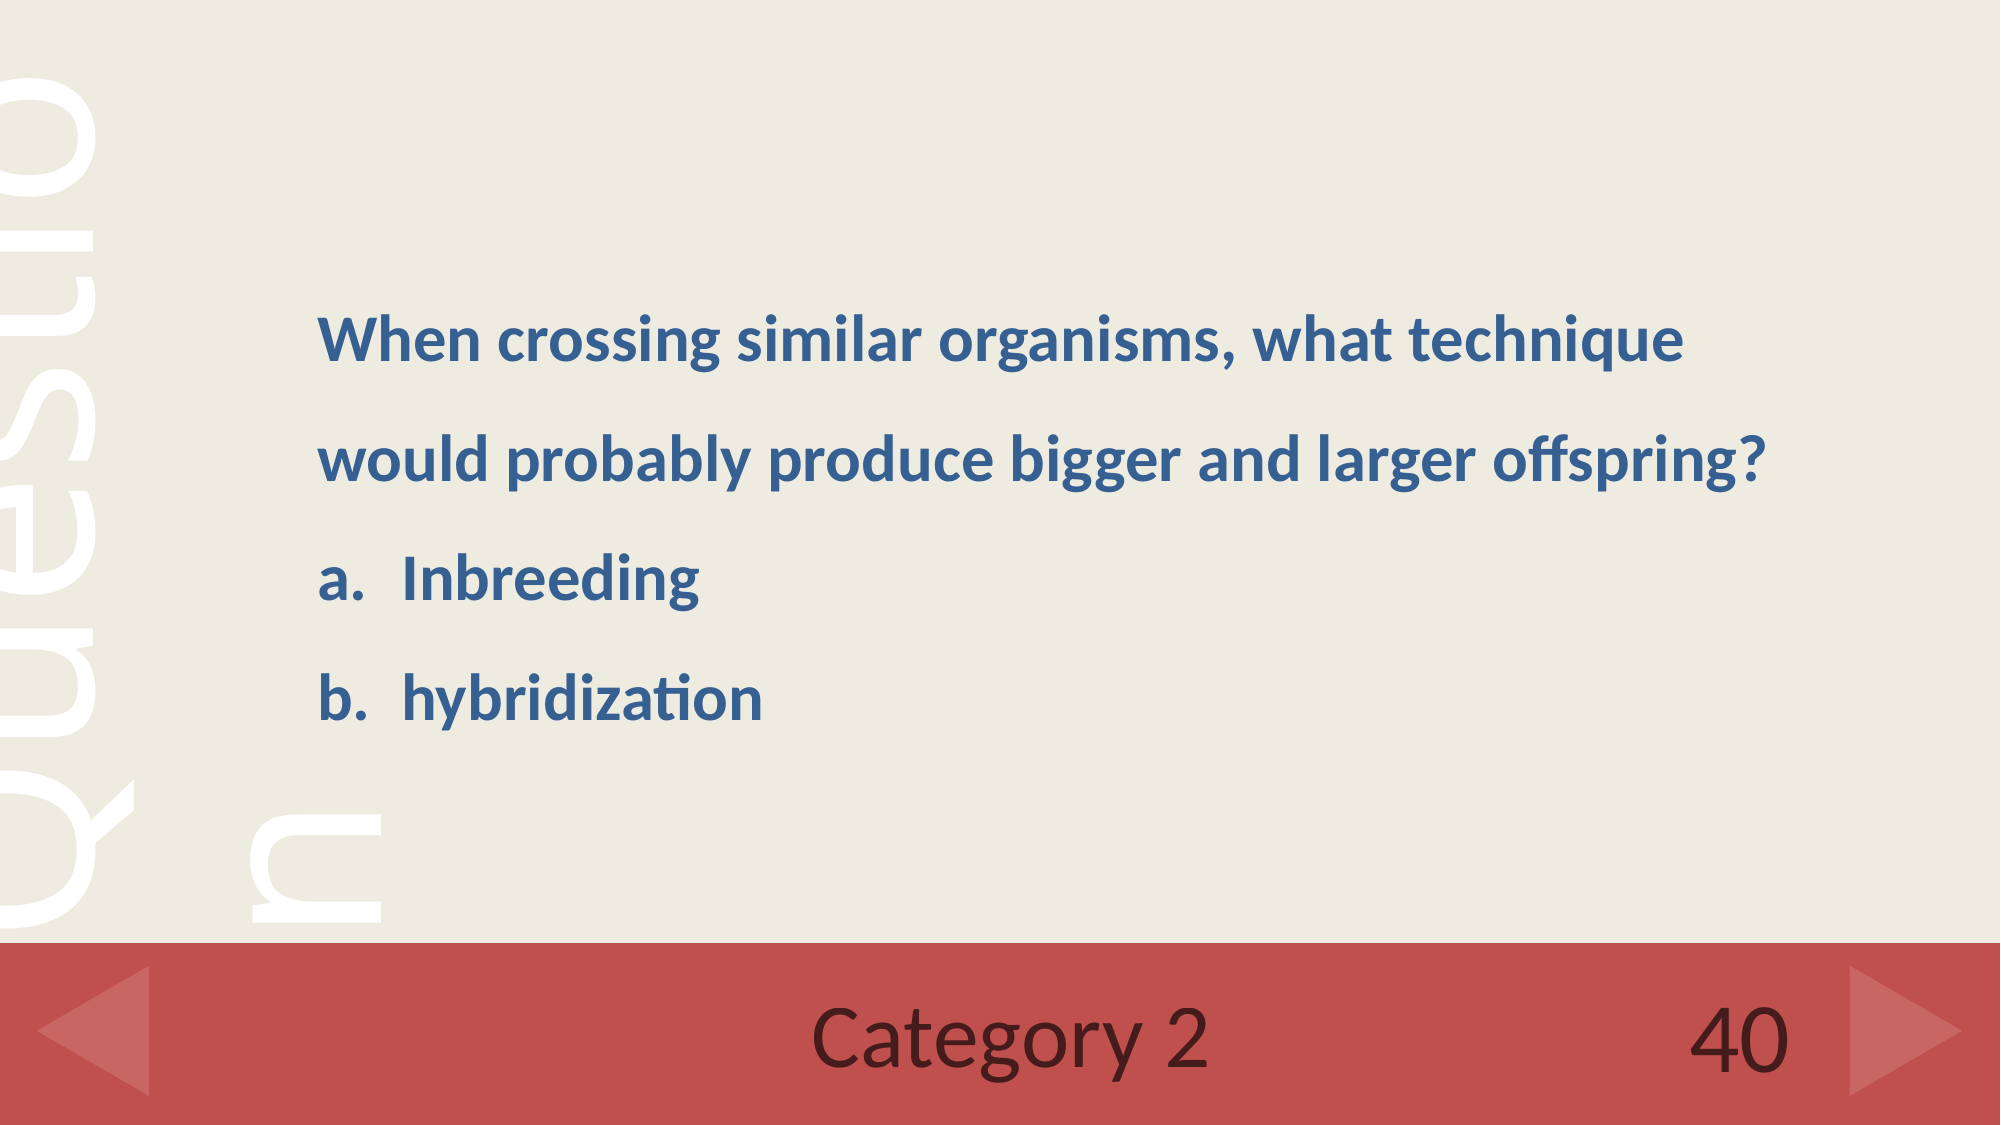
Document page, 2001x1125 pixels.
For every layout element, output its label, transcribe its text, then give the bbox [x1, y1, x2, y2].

list When crossing similar organisms, what technique would probably produce bigger and larger offspring? Inbreeding hybridization [302, 123, 1866, 866]
title Category 2 [111, 937, 1912, 1125]
